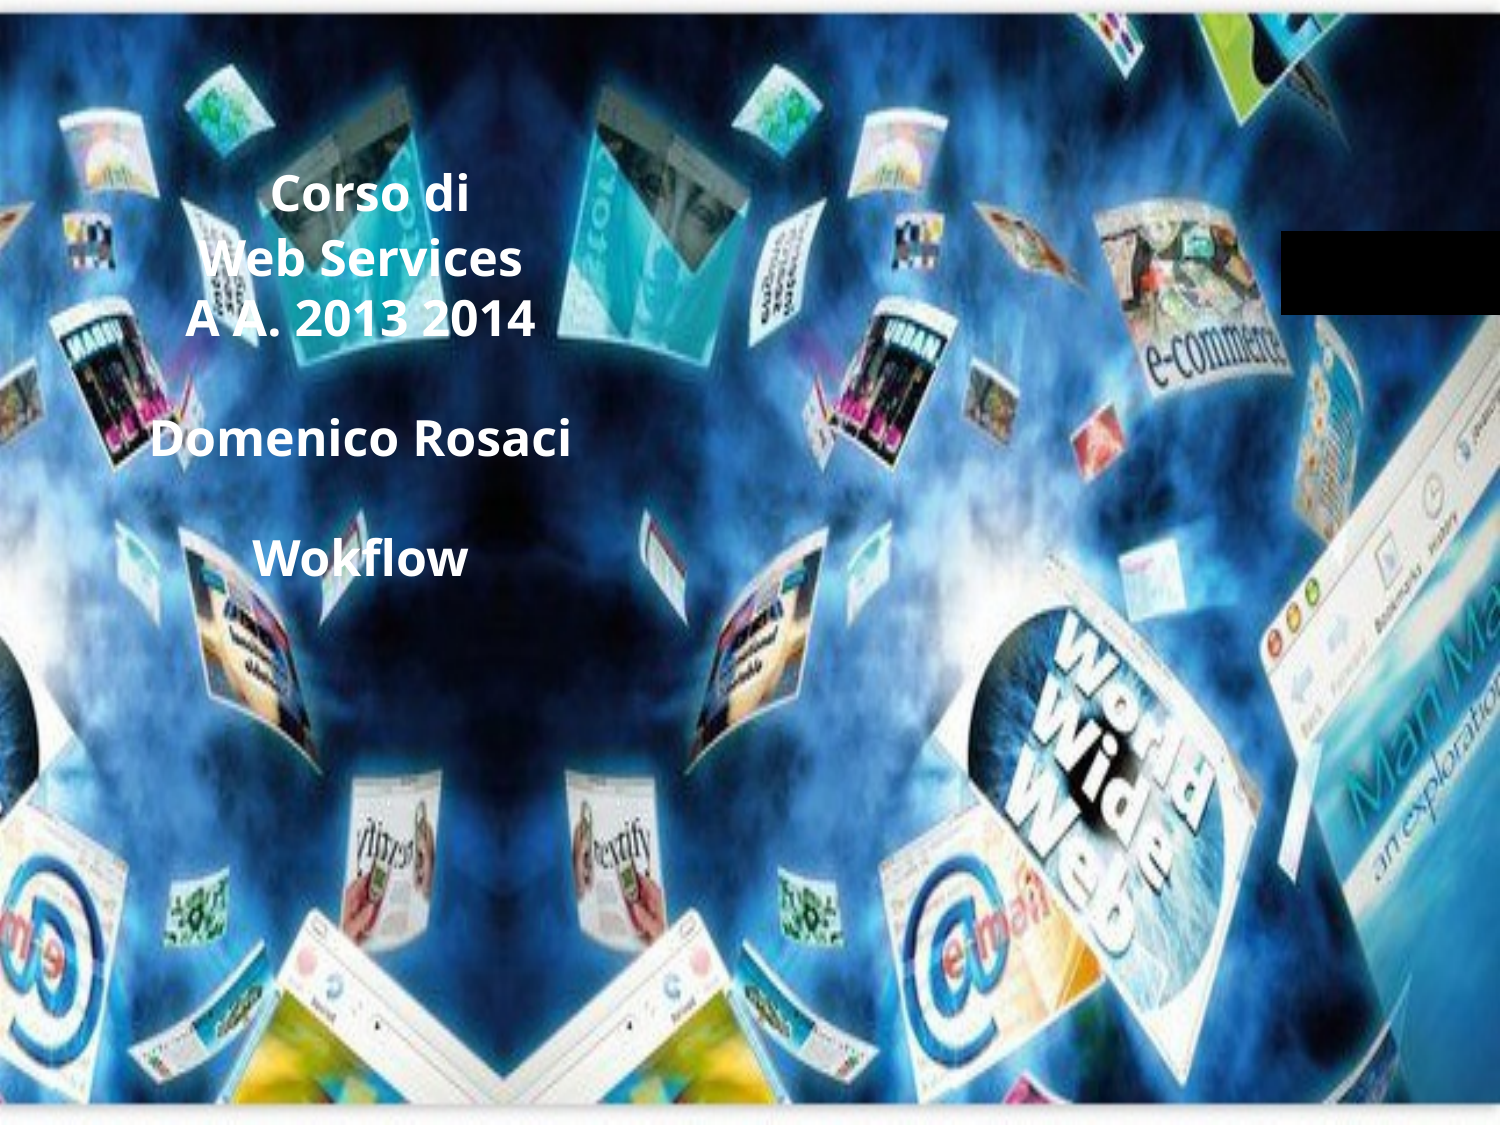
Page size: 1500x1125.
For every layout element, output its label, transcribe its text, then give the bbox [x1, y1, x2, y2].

picture [0, 0, 1500, 1125]
text_box [1281, 231, 1500, 315]
title Corso di Web Services A A. 2013 2014 Domenico Rosaci Wokflow [0, 196, 999, 438]
